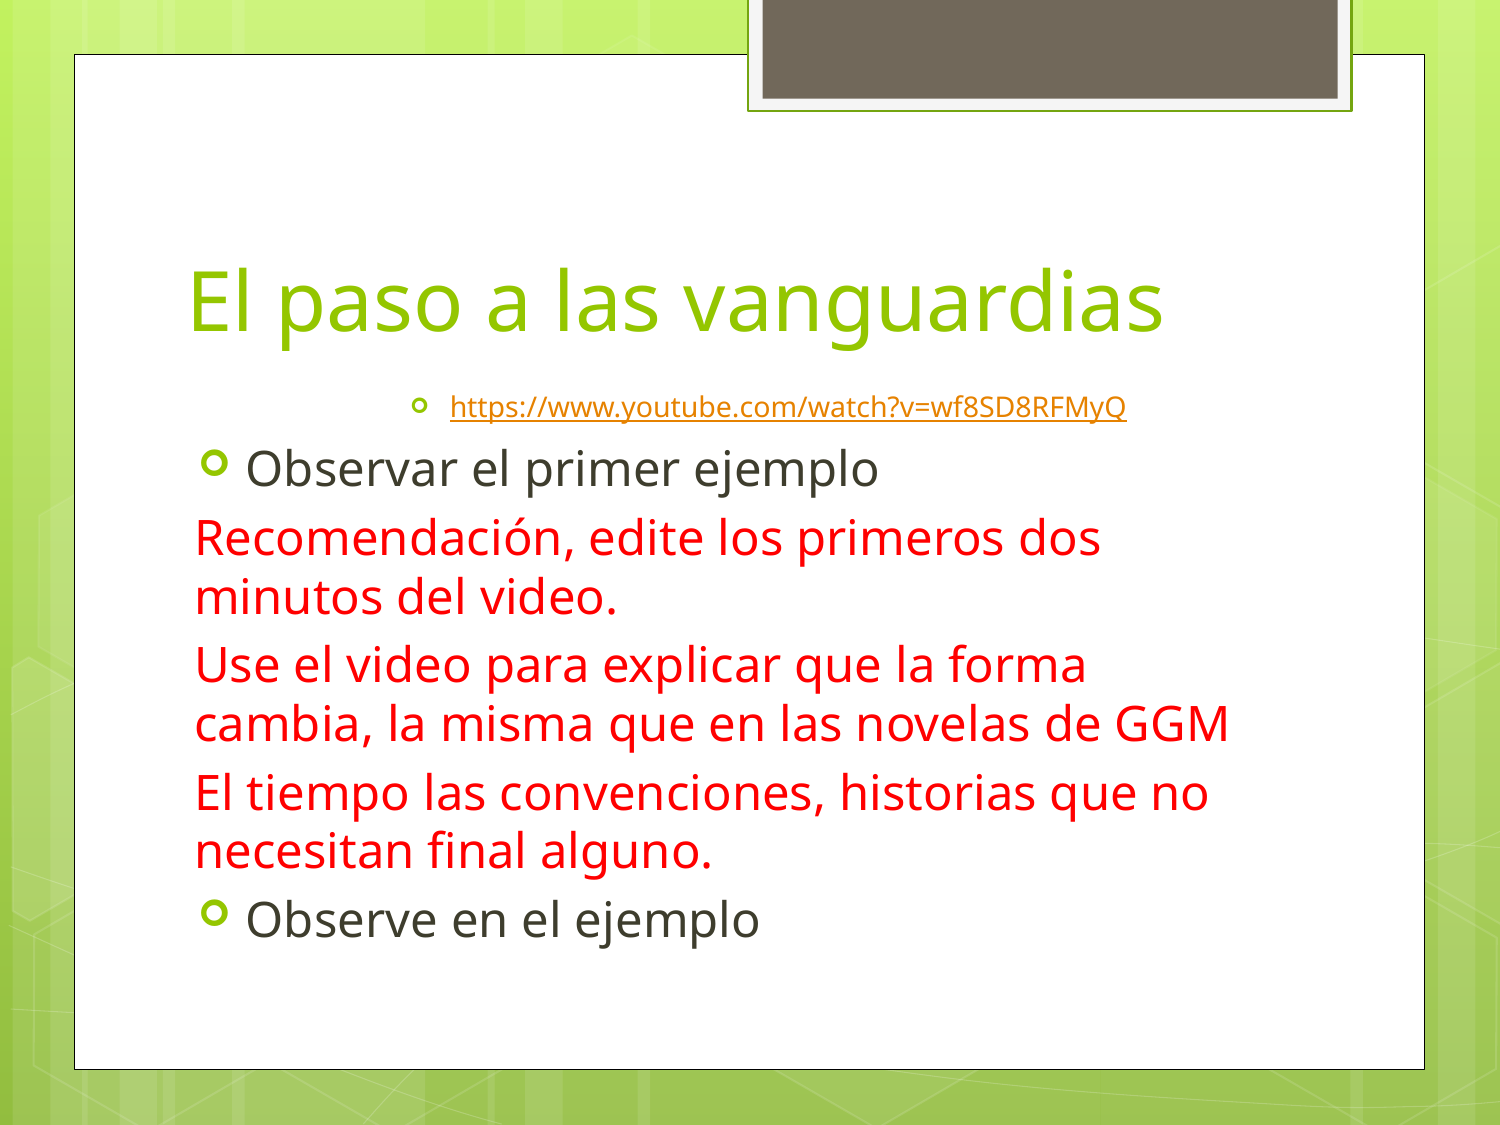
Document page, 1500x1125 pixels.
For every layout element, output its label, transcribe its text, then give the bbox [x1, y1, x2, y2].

list https://www.youtube.com/watch?v=wf8SD8RFMyQ Observar el primer ejemplo Recomendación, edite los primeros dos minutos del video. Use el video para explicar que la forma cambia, la misma que en las novelas de GGM El tiempo las convenciones, historias que no necesitan final alguno. Observe en el ejemplo [171, 381, 1283, 957]
title El paso a las vanguardias [171, 168, 1324, 357]
